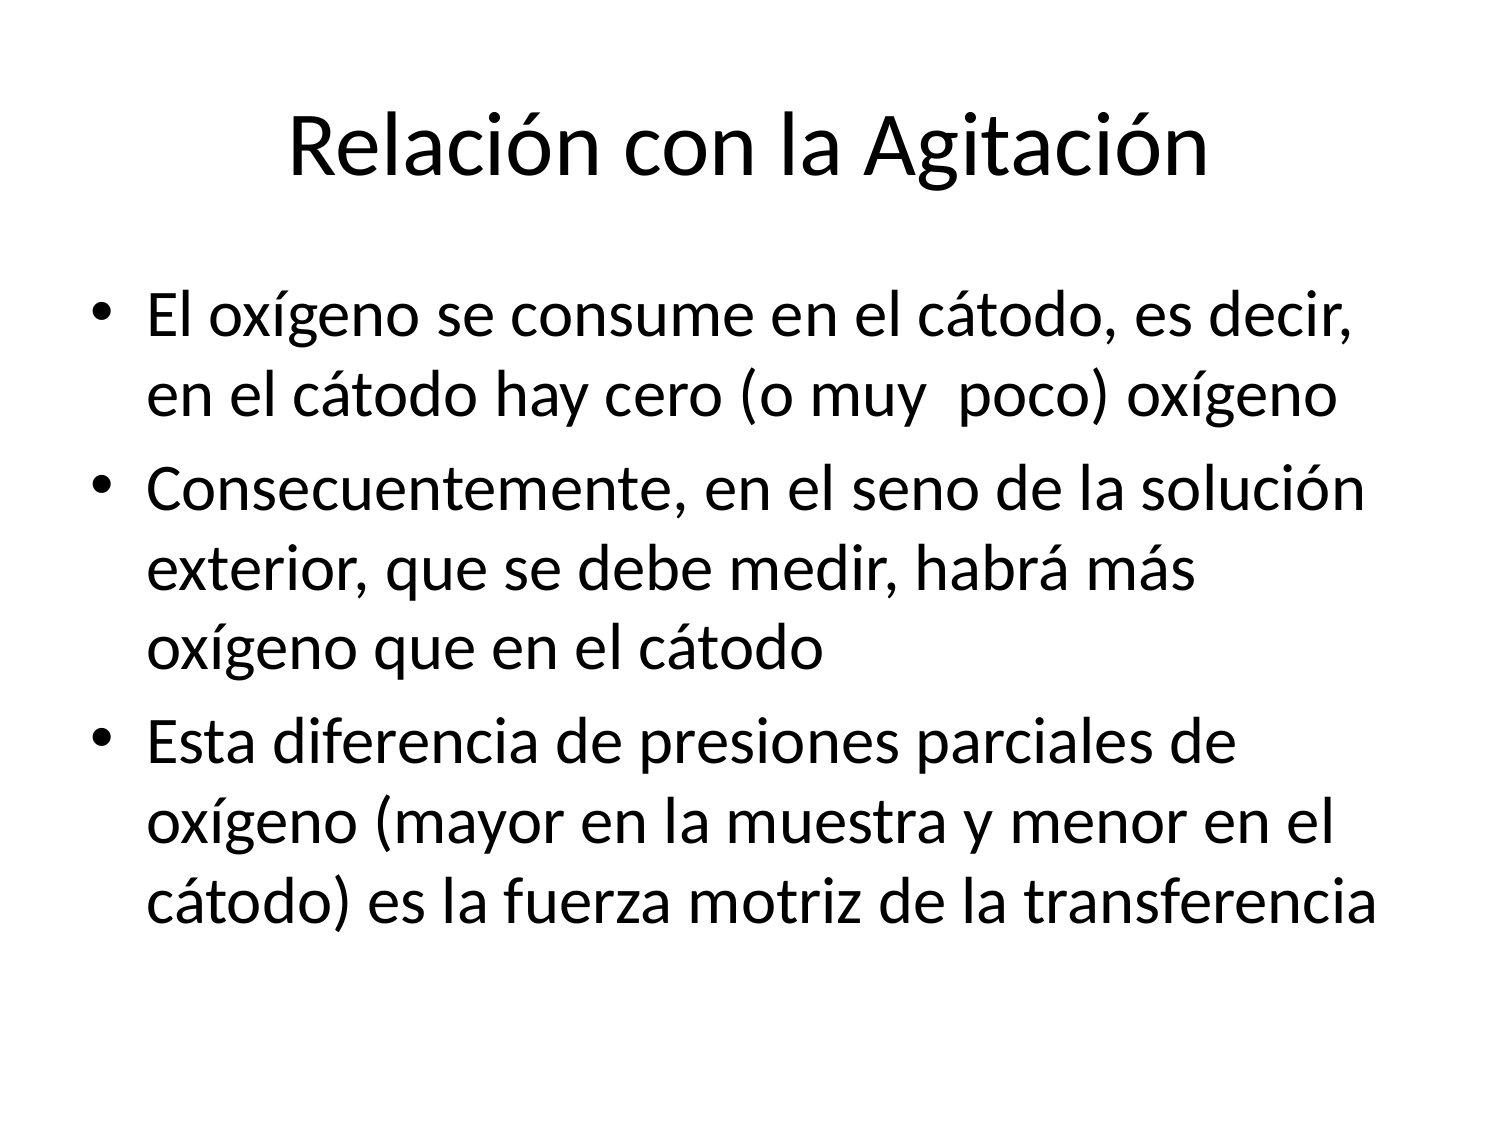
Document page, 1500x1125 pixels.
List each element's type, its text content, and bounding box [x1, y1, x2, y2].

list El oxígeno se consume en el cátodo, es decir, en el cátodo hay cero (o muy poco) oxígeno Consecuentemente, en el seno de la solución exterior, que se debe medir, habrá más oxígeno que en el cátodo Esta diferencia de presiones parciales de oxígeno (mayor en la muestra y menor en el cátodo) es la fuerza motriz de la transferencia [75, 262, 1425, 1005]
title Relación con la Agitación [75, 45, 1425, 233]
